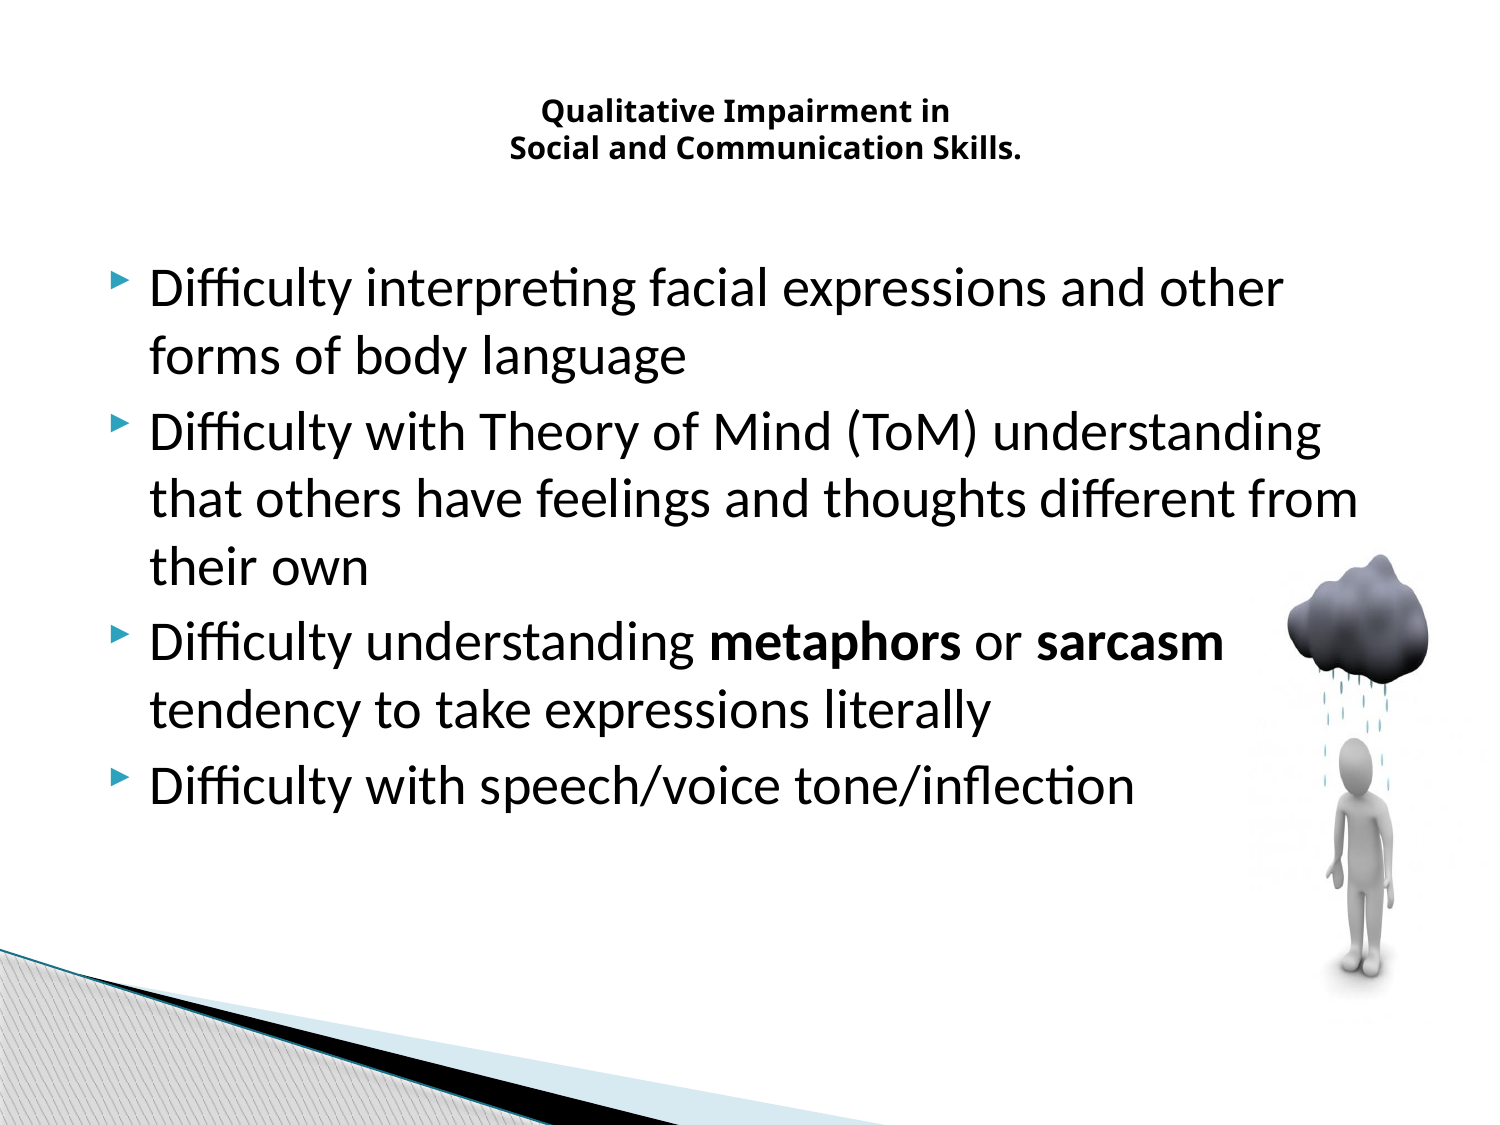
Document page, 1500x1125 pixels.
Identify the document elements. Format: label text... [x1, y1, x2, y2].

list Difficulty interpreting facial expressions and other forms of body language Difficulty with Theory of Mind (ToM) understanding that others have feelings and thoughts different from their own Difficulty understanding metaphors or sarcasm; tendency to take expressions literally Difficulty with speech/voice tone/inflection [75, 243, 1425, 986]
picture [1222, 524, 1500, 1026]
title Qualitative Impairment in Social and Communication Skills. [75, 45, 1425, 213]
